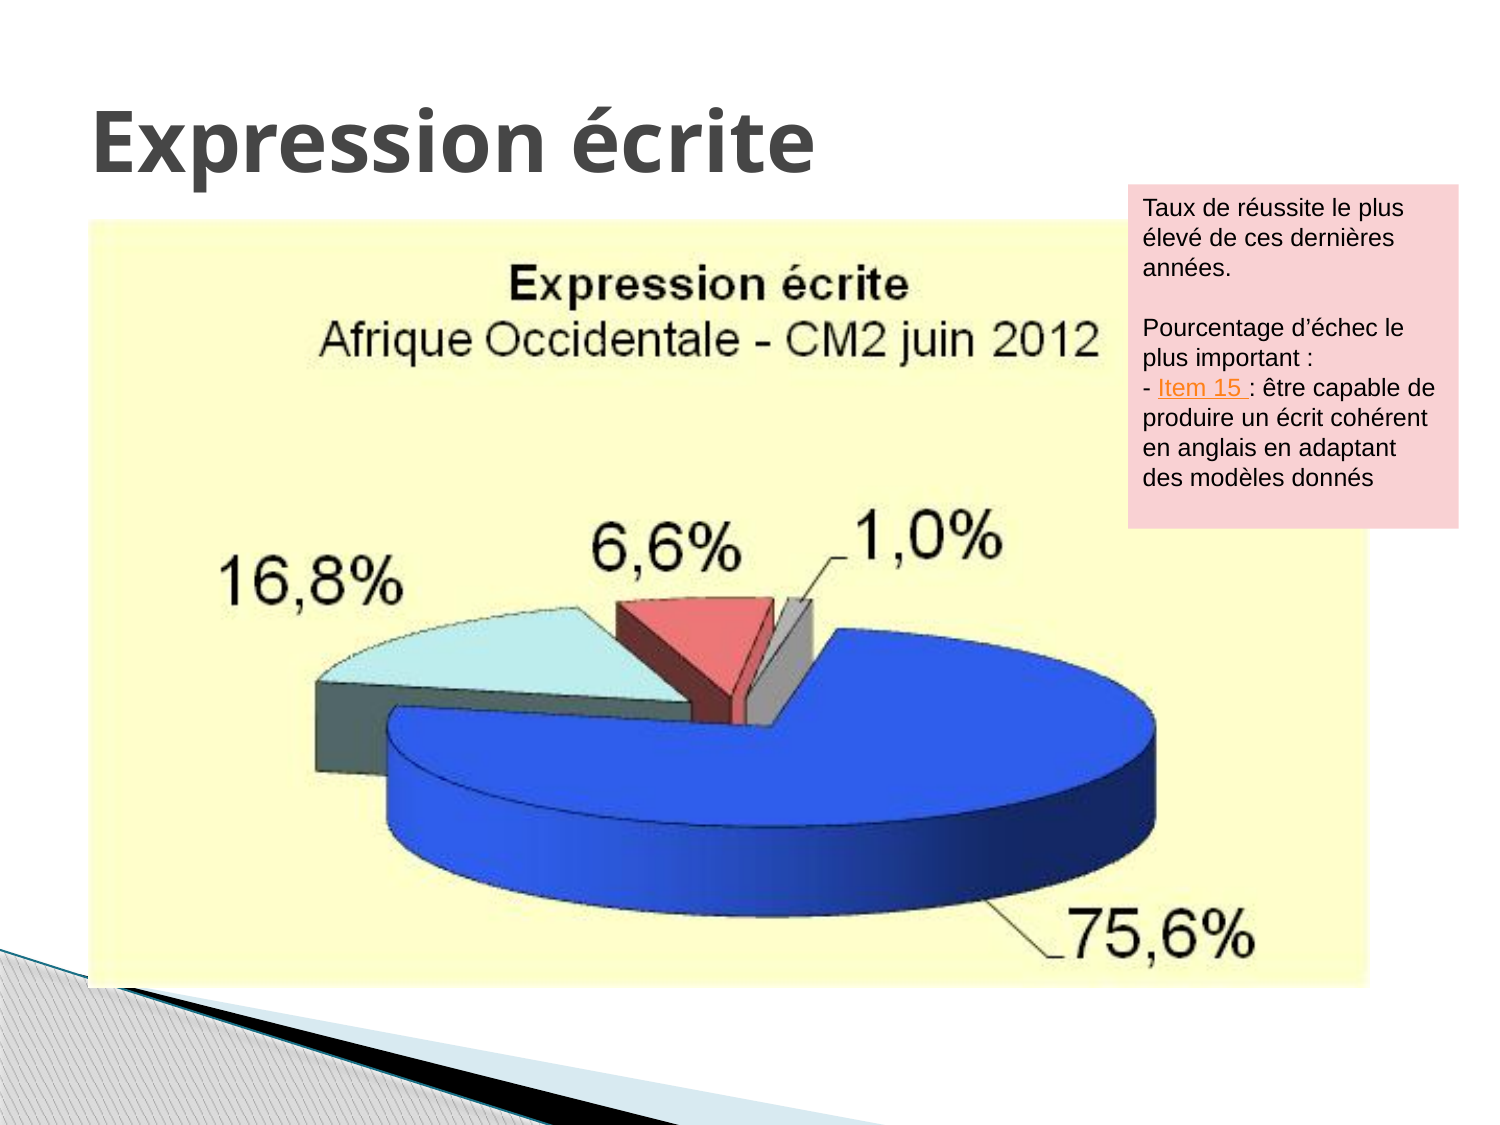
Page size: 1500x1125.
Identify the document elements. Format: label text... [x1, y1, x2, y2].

title Expression écrite [75, 45, 1425, 233]
text_box Taux de réussite le plus élevé de ces dernières années. Pourcentage d’échec le plus important : - Item 15 : être capable de produire un écrit cohérent en anglais en adaptant des modèles donnés [1128, 184, 1459, 529]
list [88, 219, 1370, 988]
